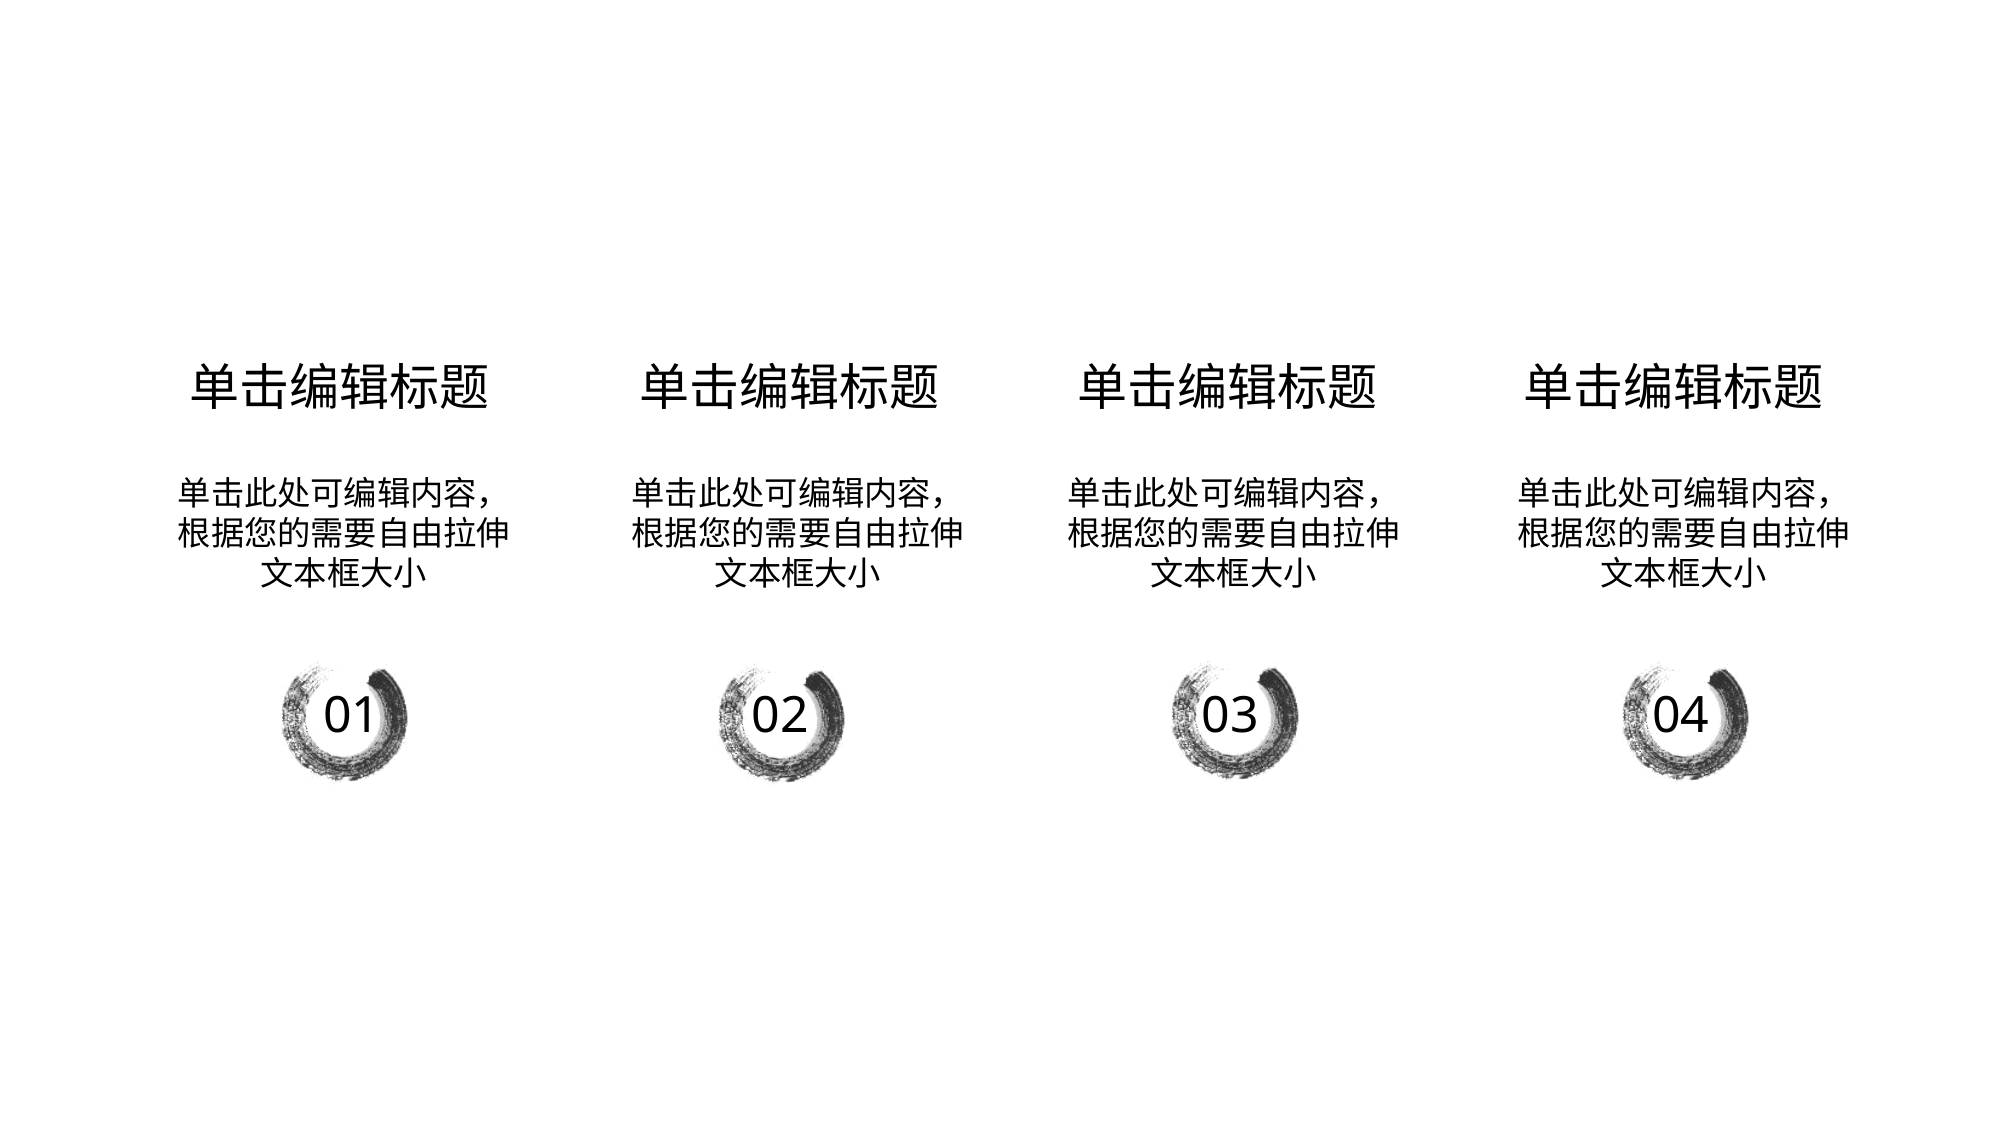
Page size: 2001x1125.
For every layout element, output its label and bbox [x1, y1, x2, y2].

text_box [147, 355, 1865, 799]
